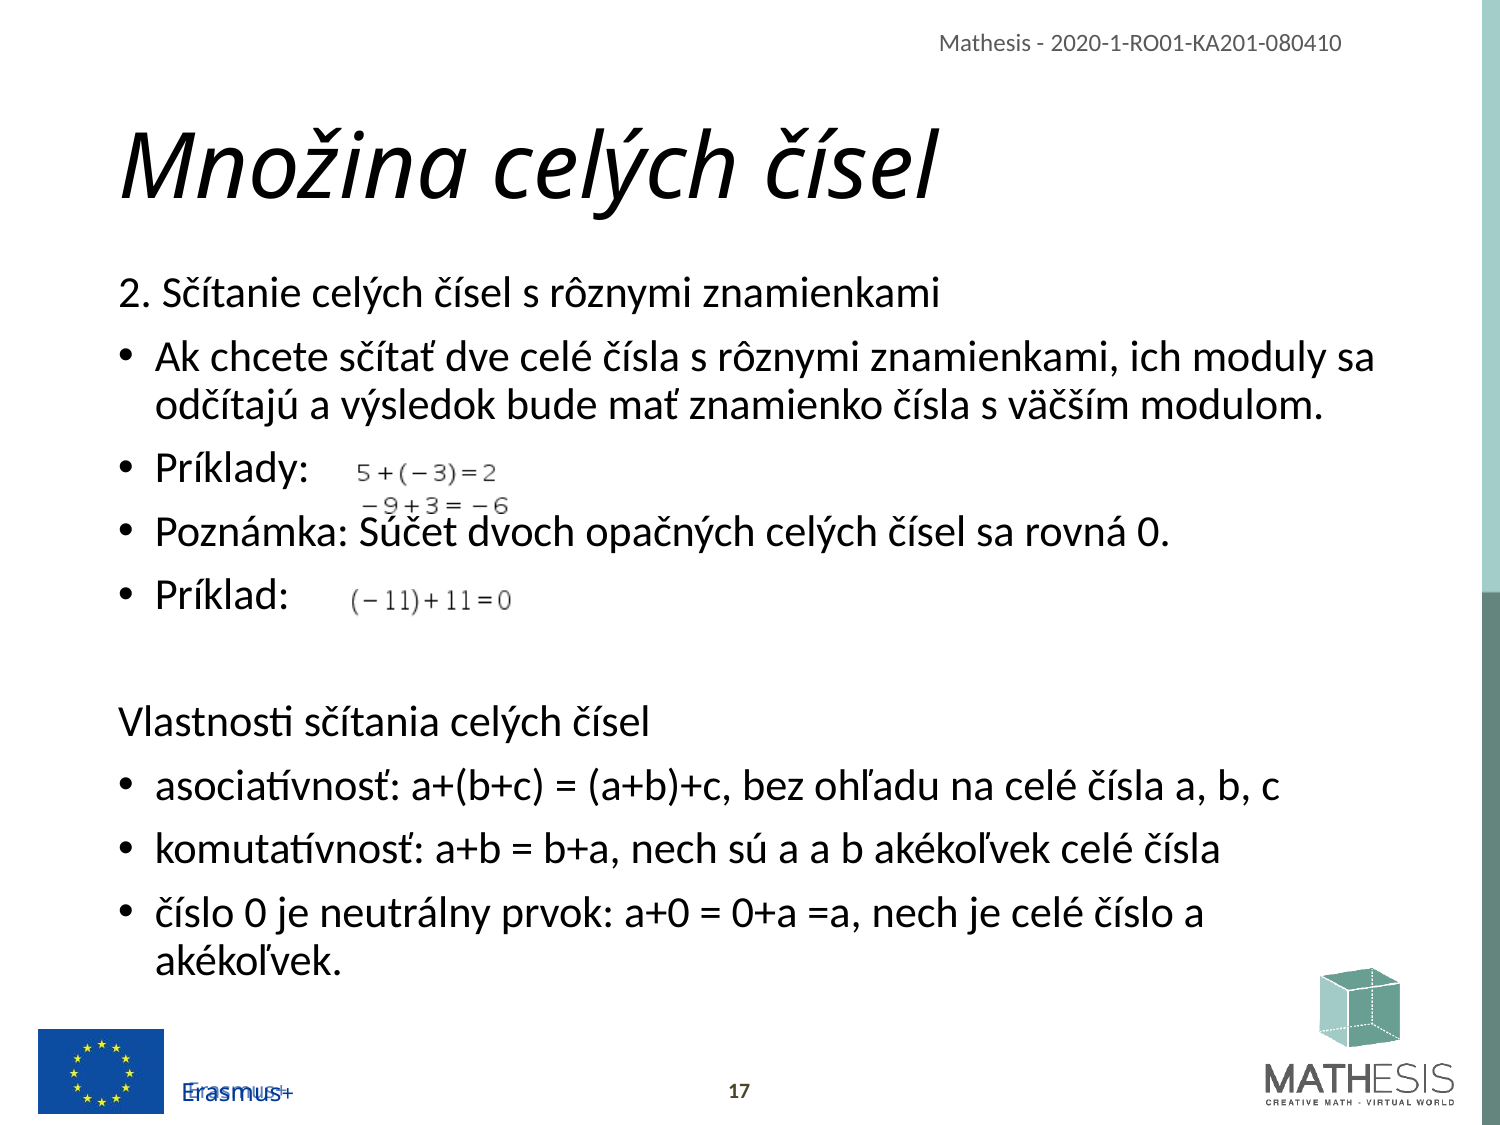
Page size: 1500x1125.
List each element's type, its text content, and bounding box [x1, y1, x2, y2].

picture [38, 1029, 164, 1114]
picture [351, 589, 512, 631]
list 2. Sčítanie celých čísel s rôznymi znamienkami Ak chcete sčítať dve celé čísla s rôznymi znamienkami, ich moduly sa odčítajú a výsledok bude mať znamienko čísla s väčším modulom. Príklady: Poznámka: Súčet dvoch opačných celých čísel sa rovná 0. Príklad: Vlastnosti sčítania celých čísel asociatívnosť: a+(b+c) = (a+b)+c, bez ohľadu na celé čísla a, b, c komutatívnosť: a+b = b+a, nech sú a a b akékoľvek celé čísla číslo 0 je neutrálny prvok: a+0 = 0+a =a, nech je celé číslo a akékoľvek. [103, 262, 1397, 1014]
picture [357, 462, 509, 514]
title Množina celých čísel [103, 59, 1397, 262]
